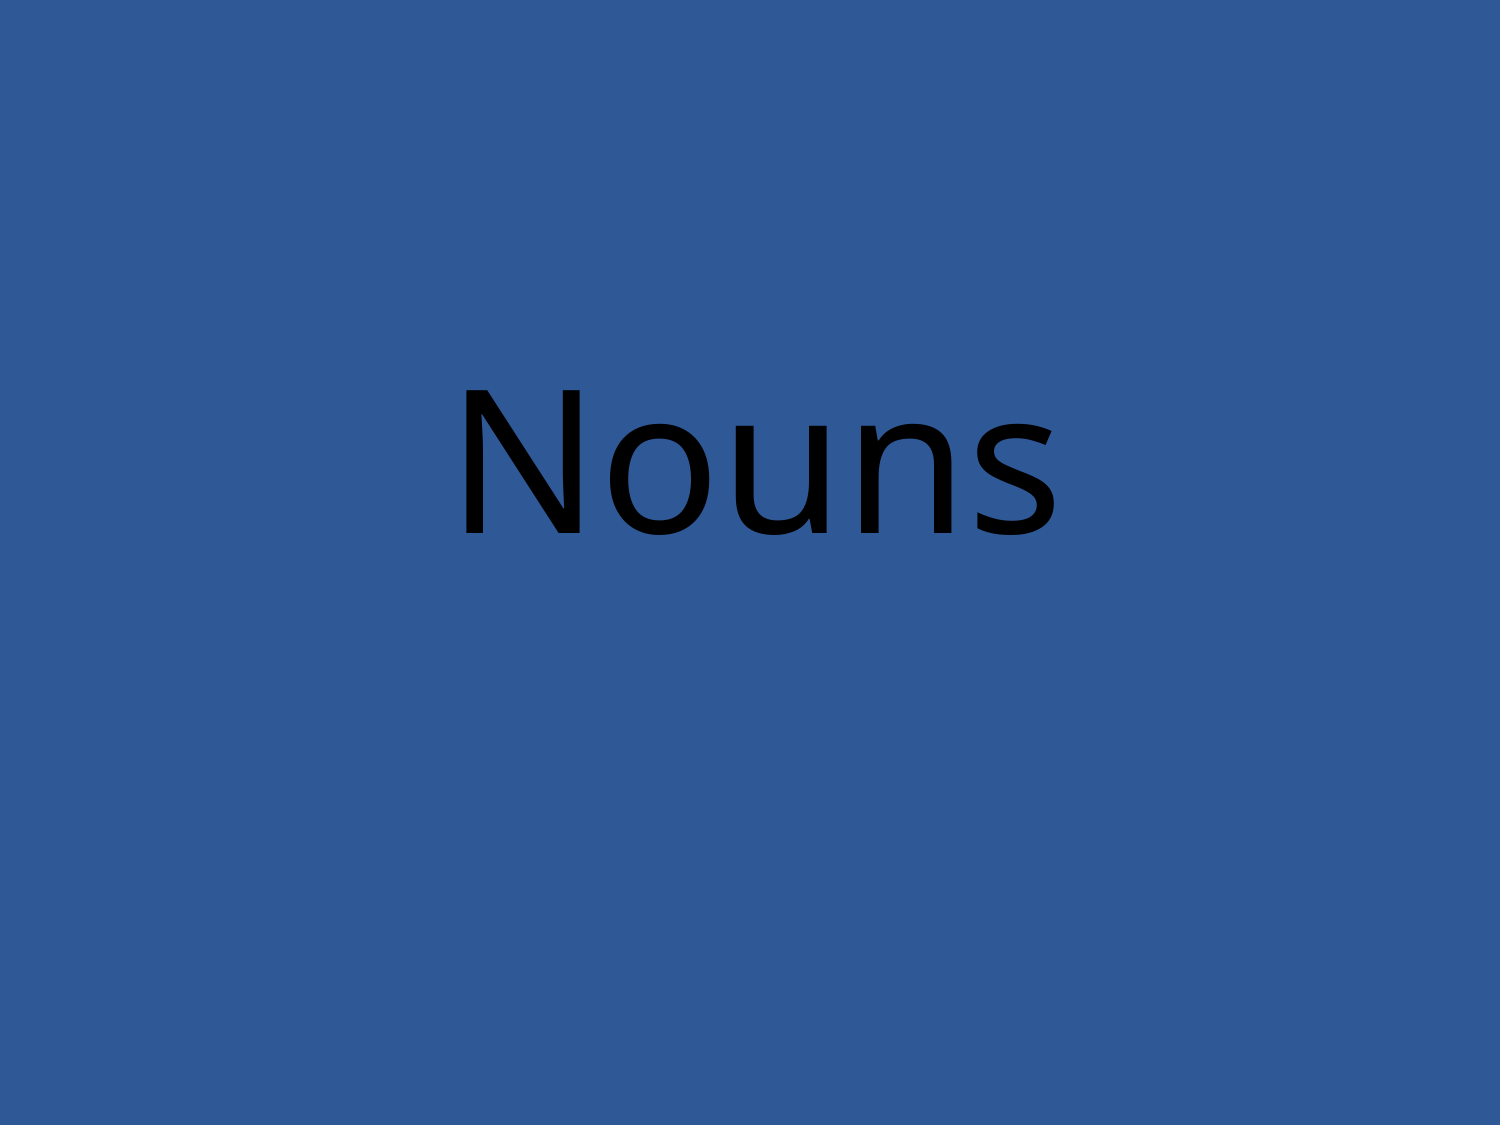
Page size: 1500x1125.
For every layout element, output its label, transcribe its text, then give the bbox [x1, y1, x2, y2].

text_box Nouns [289, 326, 1223, 581]
